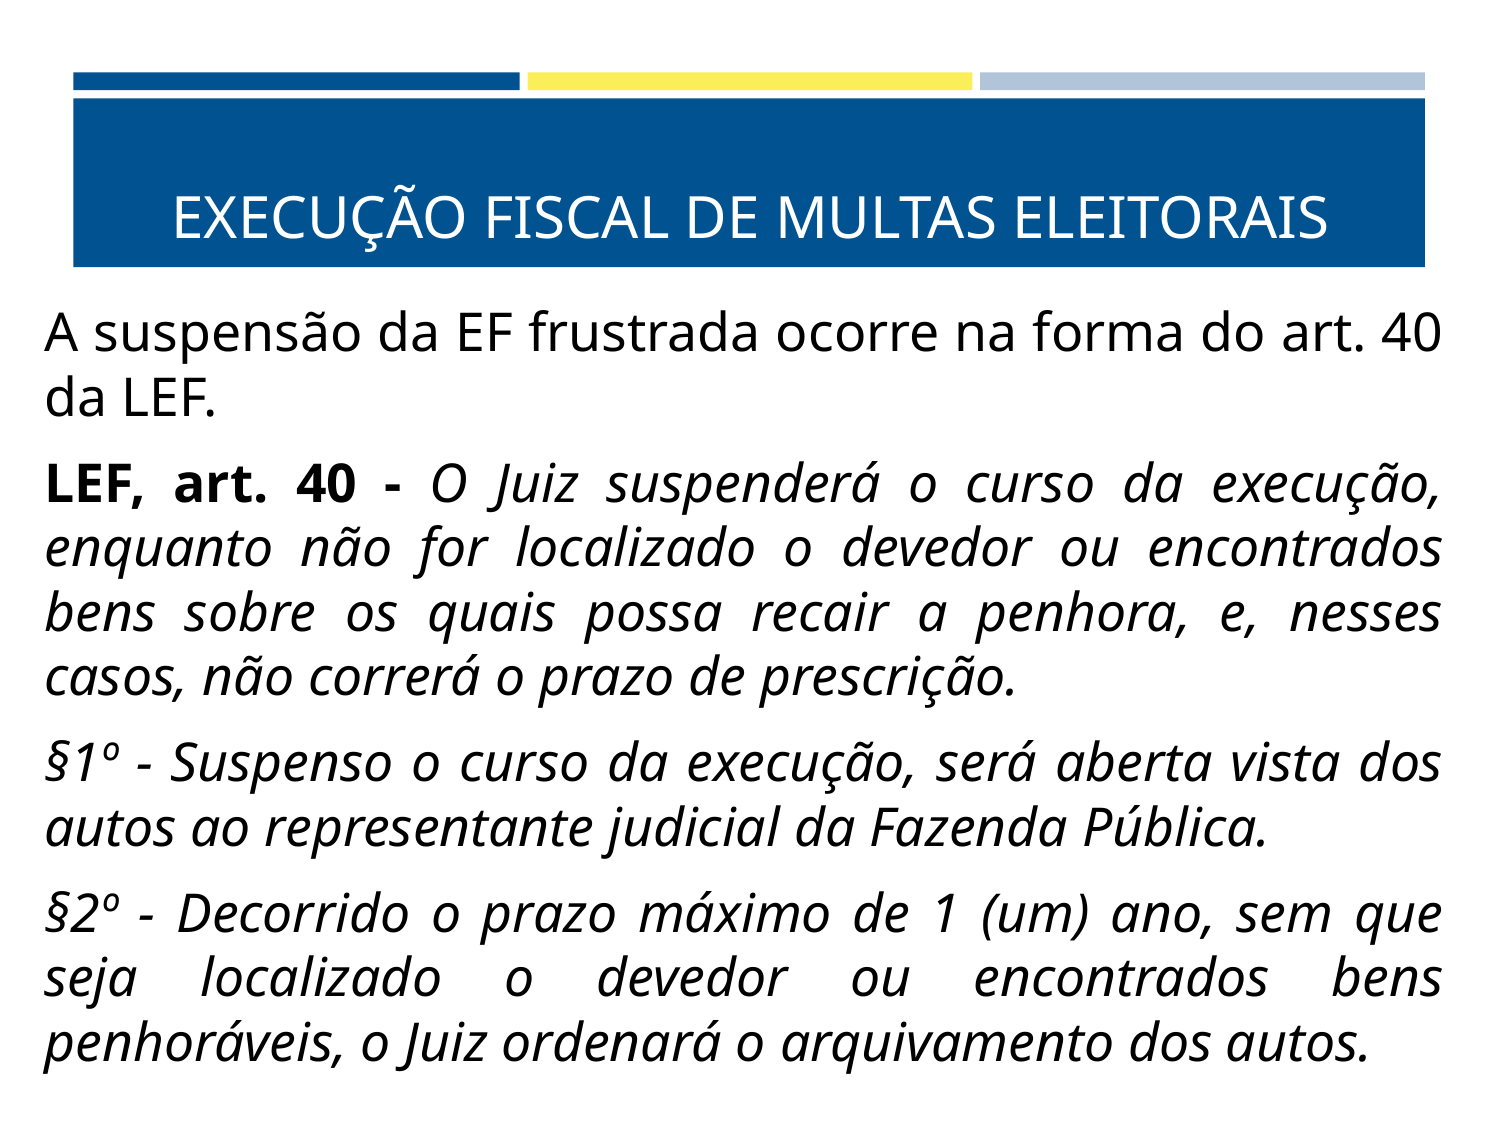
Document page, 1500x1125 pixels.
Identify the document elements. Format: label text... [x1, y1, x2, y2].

title EXECUÇÃO FISCAL DE MULTAS ELEITORAIS [95, 112, 1406, 259]
list A suspensão da EF frustrada ocorre na forma do art. 40 da LEF. LEF, art. 40 - O Juiz suspenderá o curso da execução, enquanto não for localizado o devedor ou encontrados bens sobre os quais possa recair a penhora, e, nesses casos, não correrá o prazo de prescrição. §1º - Suspenso o curso da execução, será aberta vista dos autos ao representante judicial da Fazenda Pública. §2º - Decorrido o prazo máximo de 1 (um) ano, sem que seja localizado o devedor ou encontrados bens penhoráveis, o Juiz ordenará o arquivamento dos autos. [29, 290, 1459, 1094]
